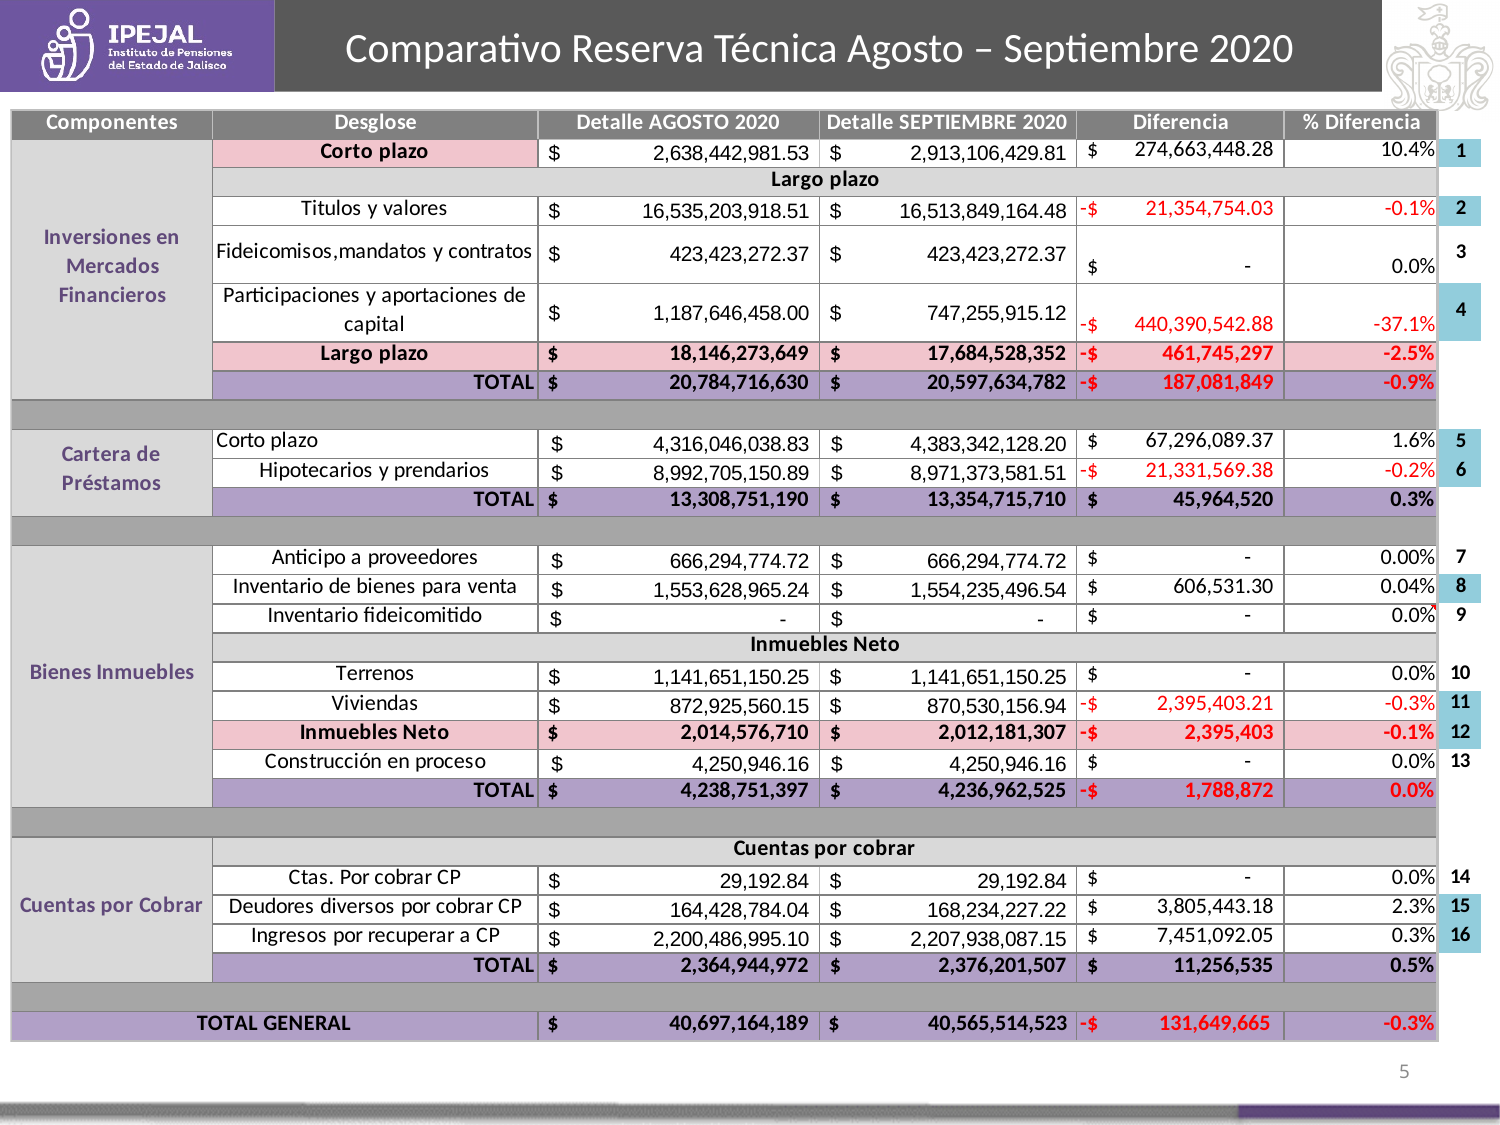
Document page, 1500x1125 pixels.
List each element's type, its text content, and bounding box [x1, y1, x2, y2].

picture [10, 109, 1483, 1043]
picture [0, 1096, 1500, 1125]
slide_number 5 [1074, 1043, 1425, 1103]
picture [0, 0, 275, 92]
text_box Comparativo Reserva Técnica Agosto – Septiembre 2020 [253, 19, 1386, 82]
